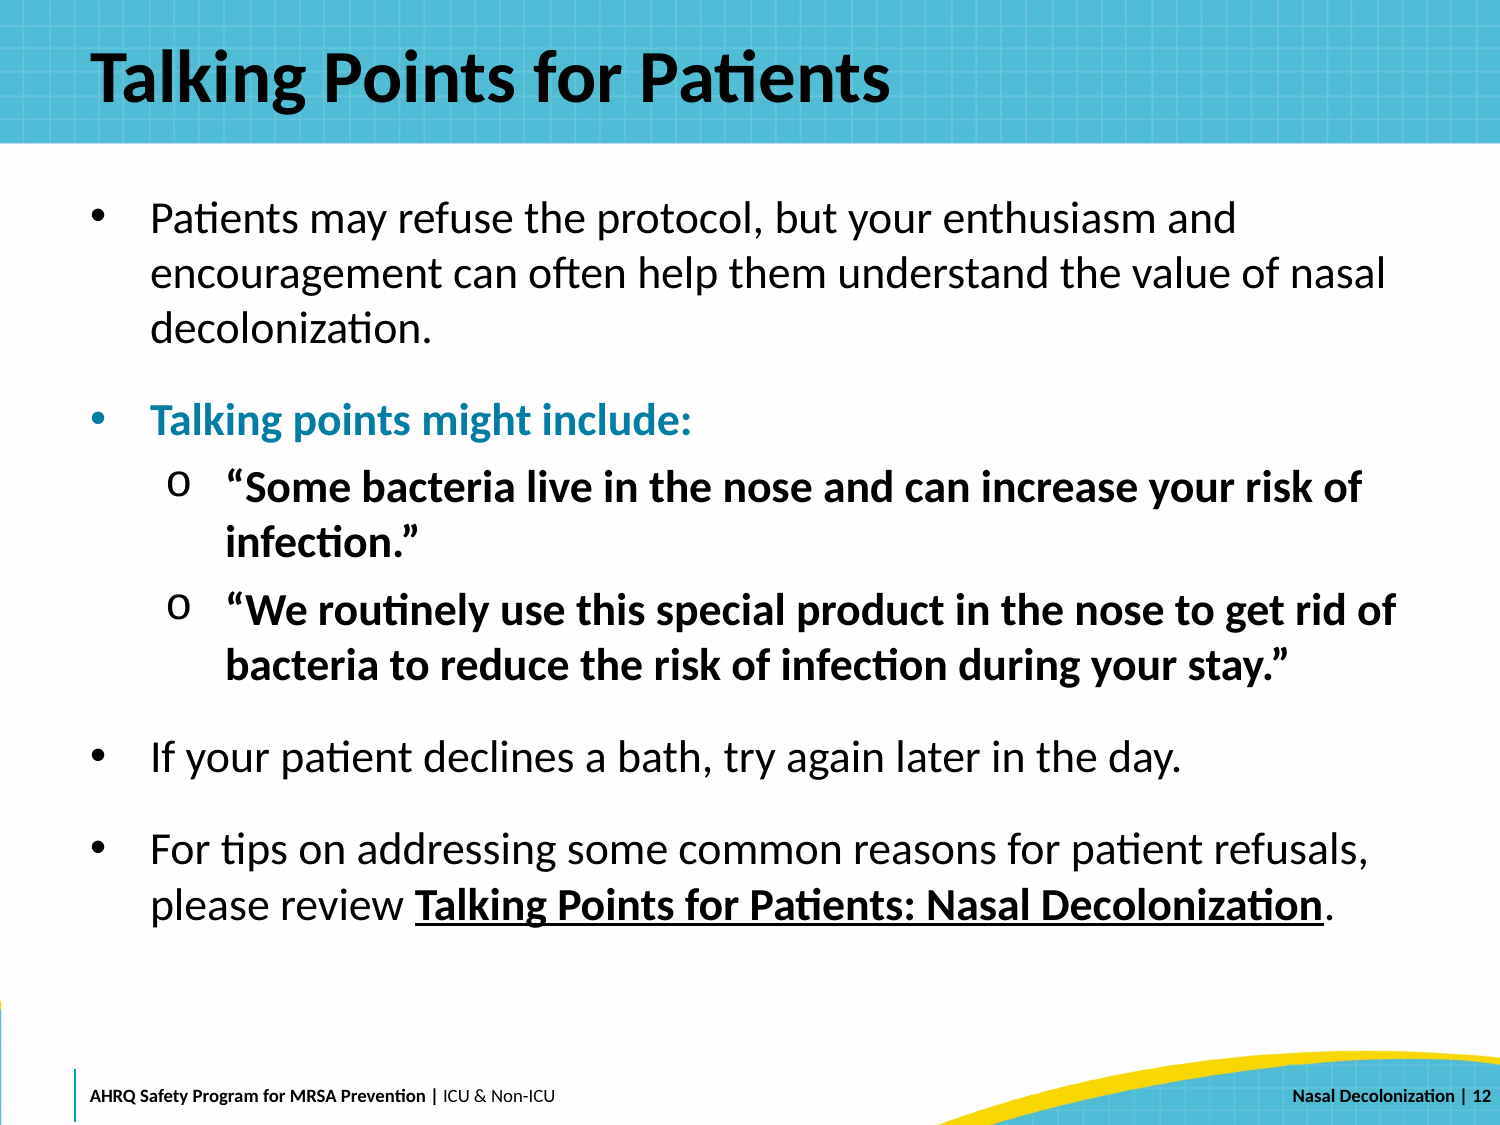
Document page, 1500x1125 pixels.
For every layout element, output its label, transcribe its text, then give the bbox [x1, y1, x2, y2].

list Patients may refuse the protocol, but your enthusiasm and encouragement can often help them understand the value of nasal decolonization. Talking points might include: “Some bacteria live in the nose and can increase your risk of infection.” “We routinely use this special product in the nose to get rid of bacteria to reduce the risk of infection during your stay.” If your patient declines a bath, try again later in the day. For tips on addressing some common reasons for patient refusals, please review Talking Points for Patients: Nasal Decolonization. [75, 179, 1425, 1035]
picture [0, 0, 1500, 1125]
title Talking Points for Patients [75, 0, 1425, 150]
slide_number | 12 [1455, 1065, 1500, 1125]
